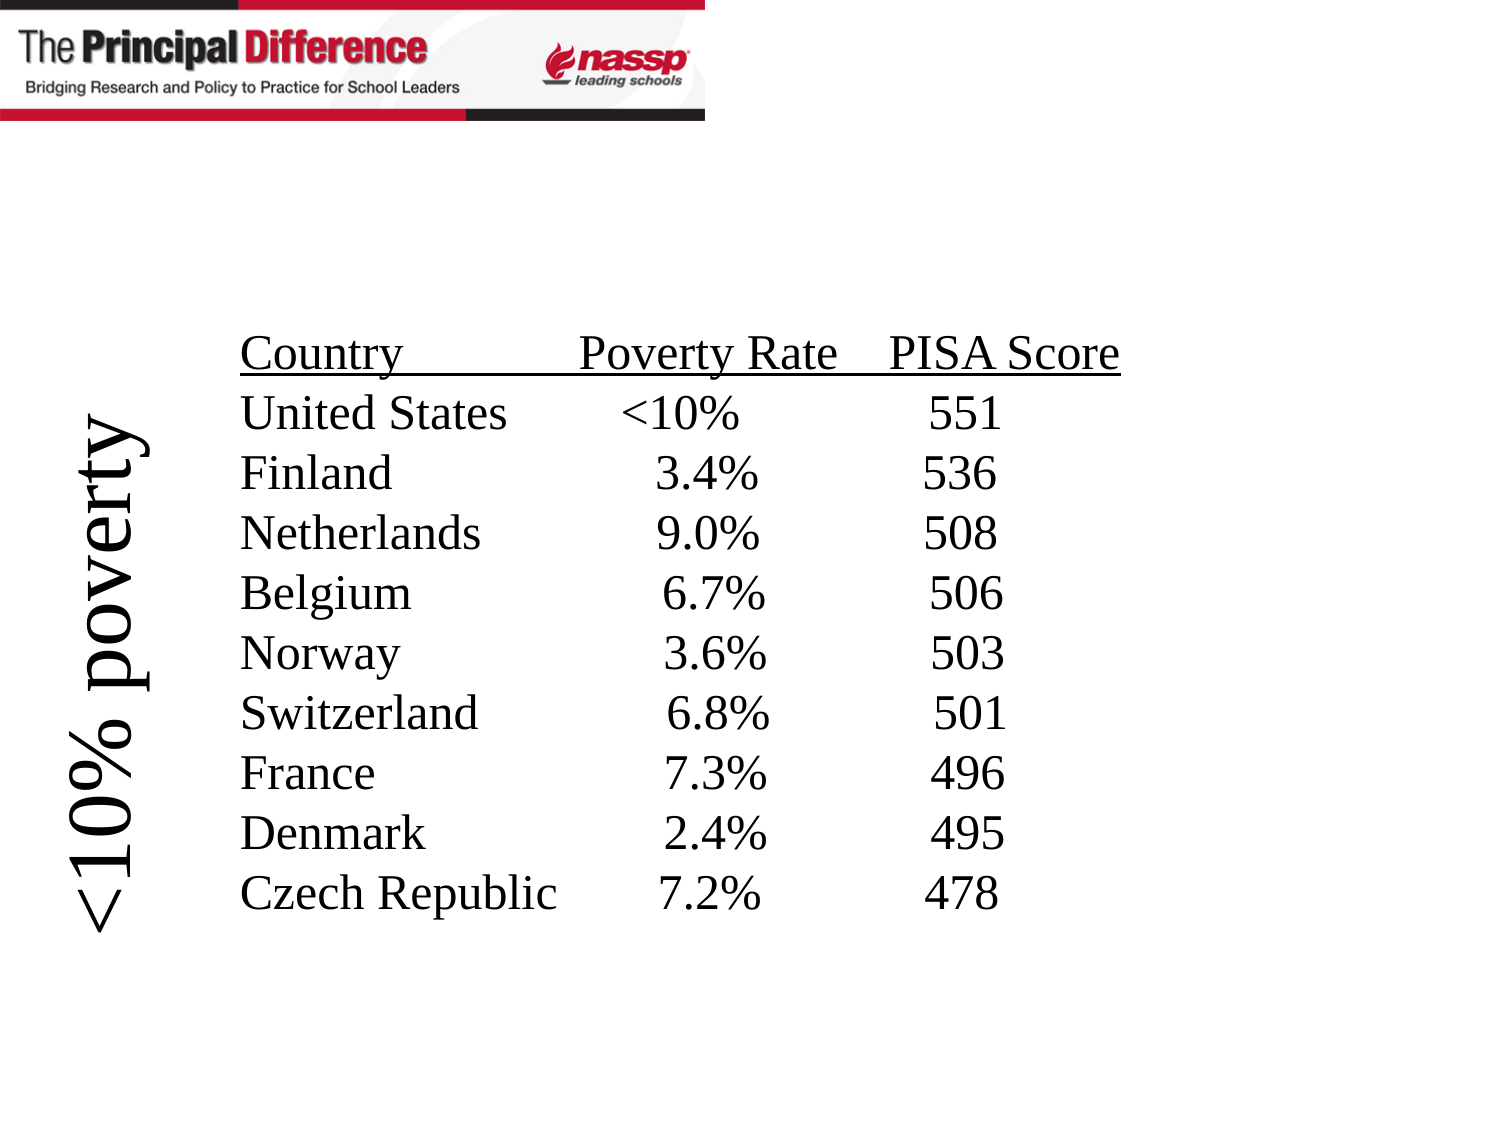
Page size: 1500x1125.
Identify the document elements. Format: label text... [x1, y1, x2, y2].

picture [0, 0, 705, 121]
title <10% poverty [0, 225, 188, 1125]
text_box Country Poverty Rate PISA Score United States <10% 551 Finland 3.4% 536 Netherlands 9.0% 508 Belgium 6.7% 506 Norway 3.6% 503 Switzerland 6.8% 501 France 7.3% 496 Denmark 2.4% 495 Czech Republic 7.2% 478 [224, 312, 1213, 928]
